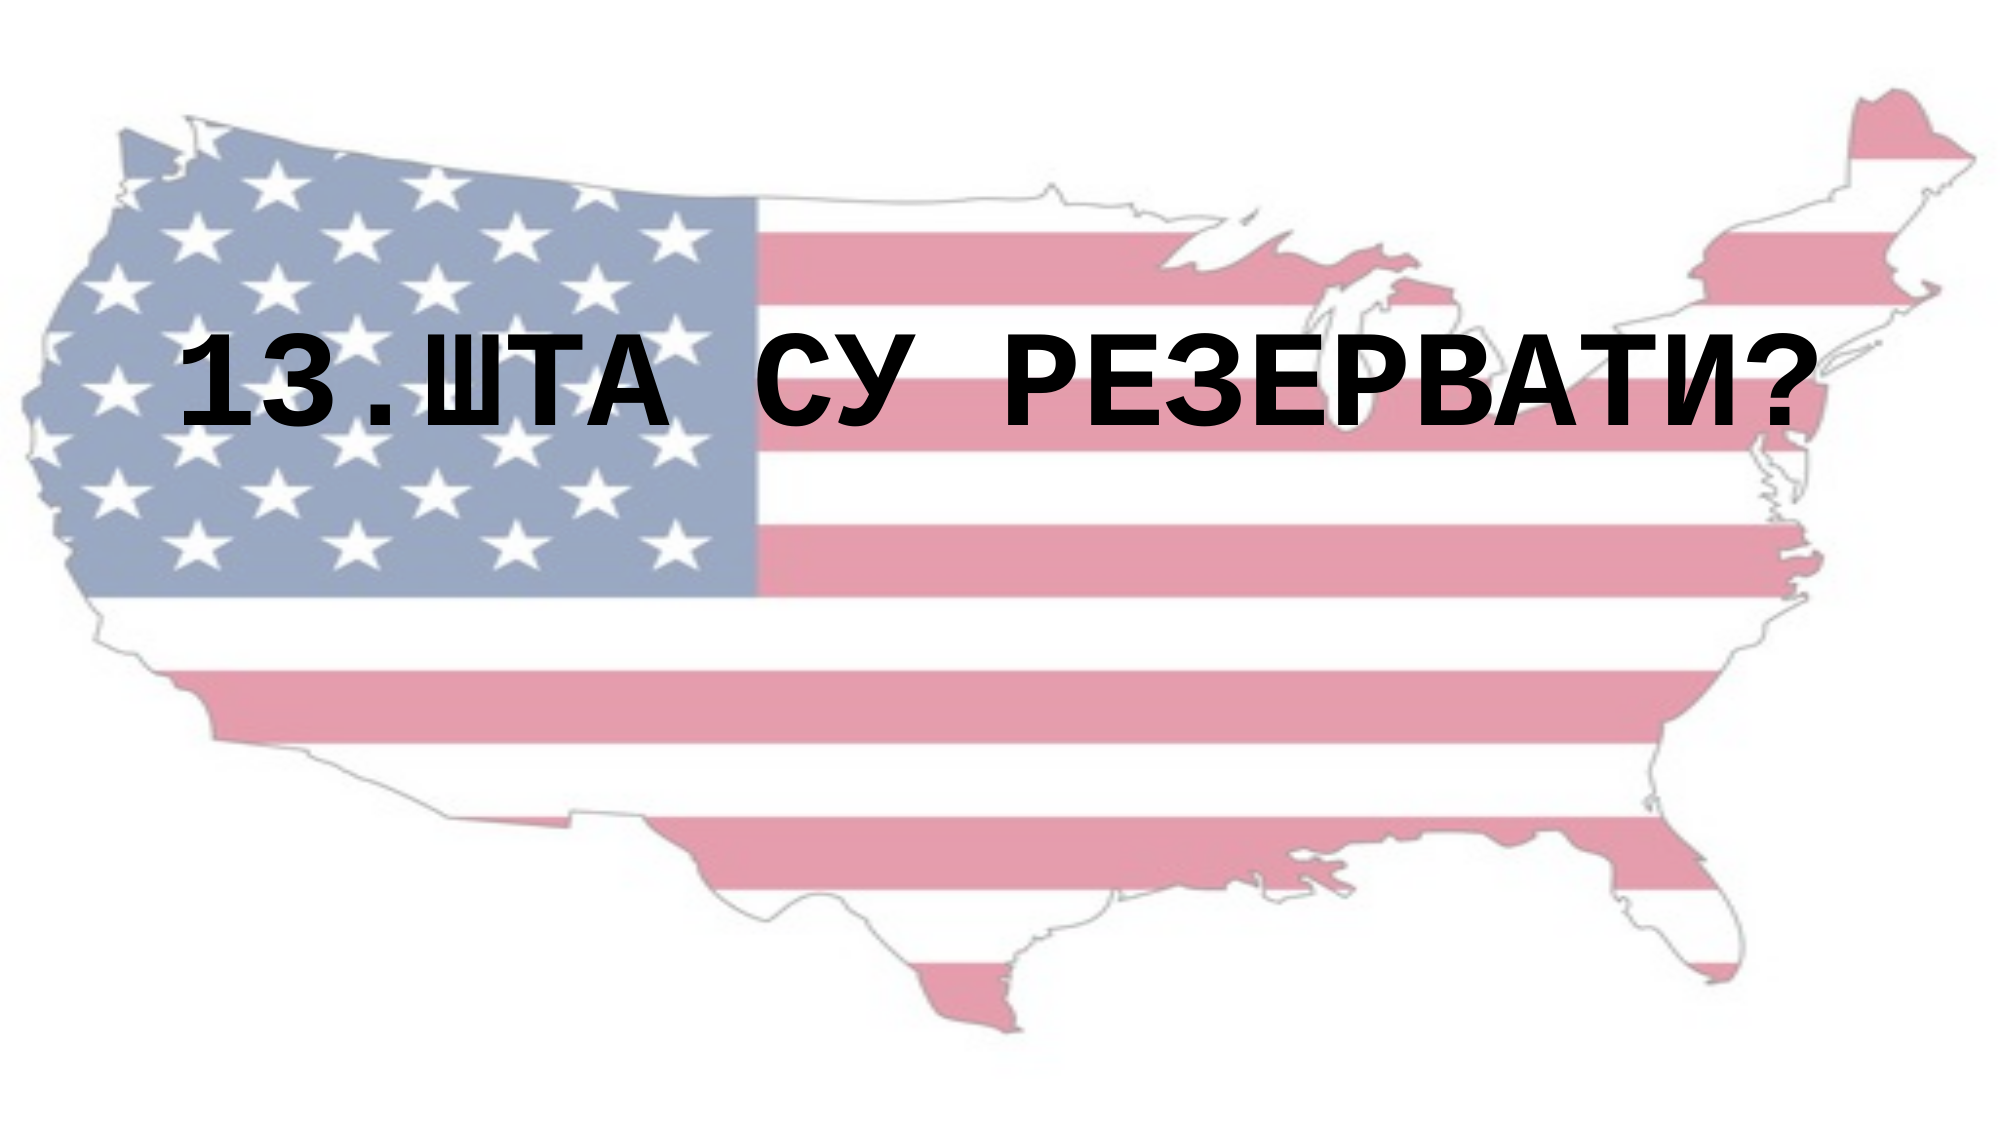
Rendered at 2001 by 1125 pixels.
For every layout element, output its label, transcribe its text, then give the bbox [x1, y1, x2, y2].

list 13.ШТА СУ РЕЗЕРВАТИ? [137, 299, 1863, 1014]
